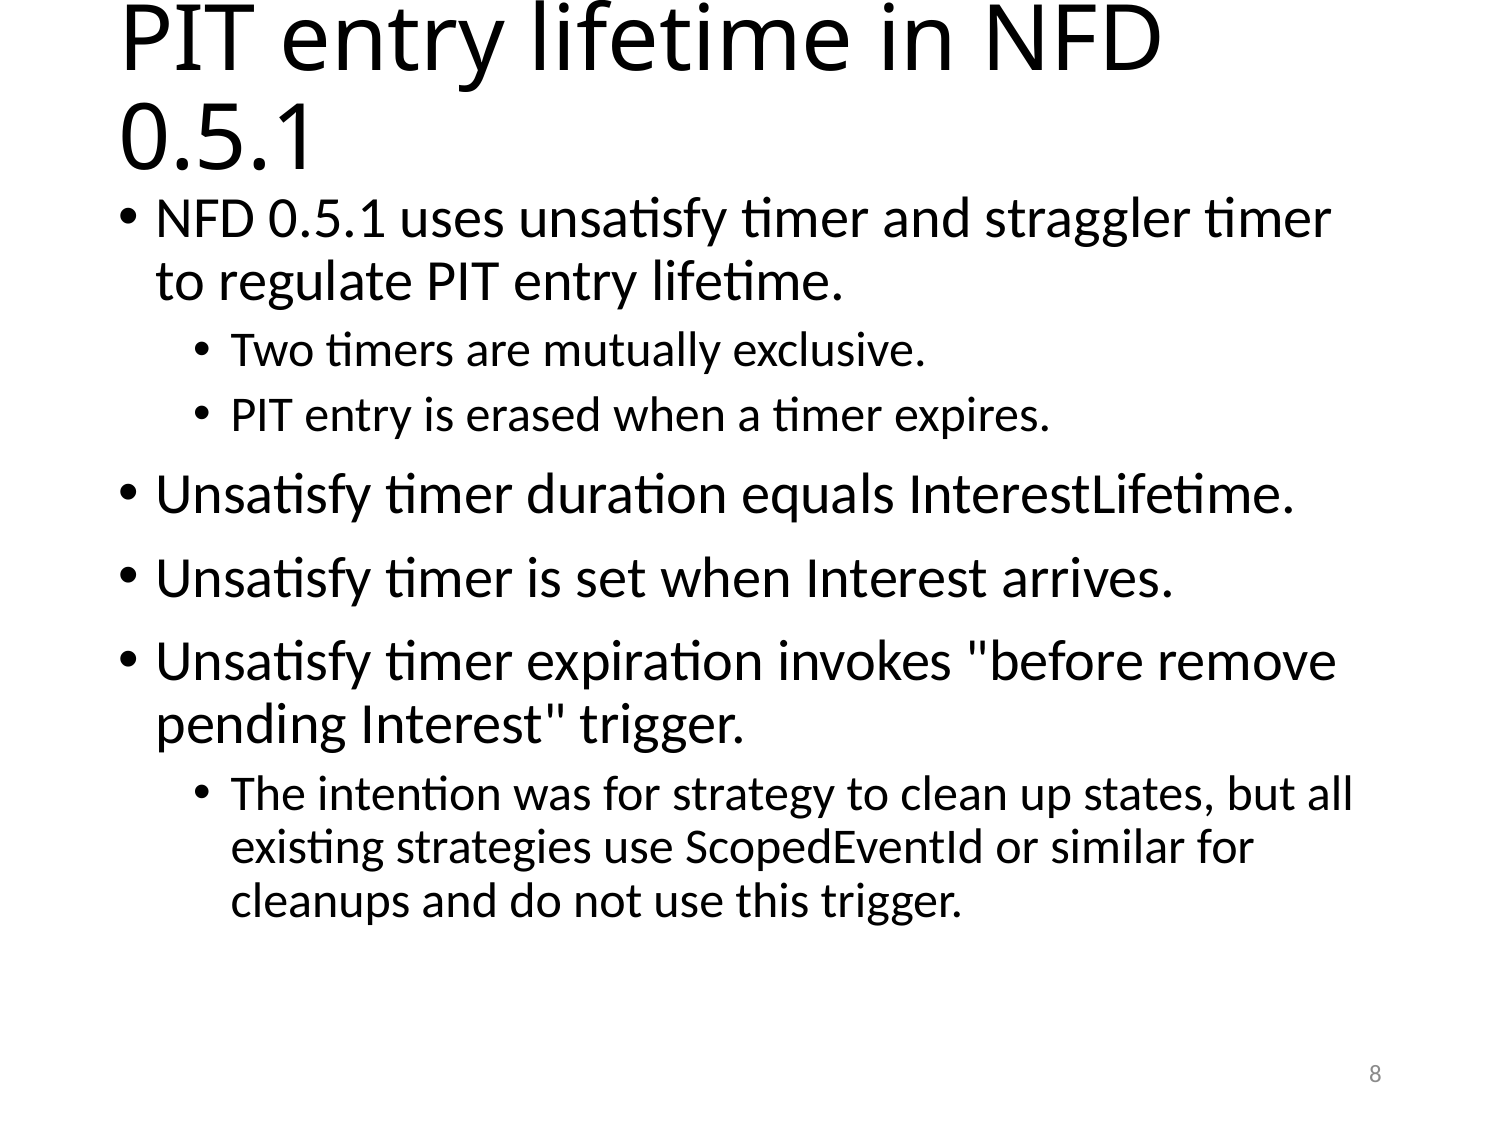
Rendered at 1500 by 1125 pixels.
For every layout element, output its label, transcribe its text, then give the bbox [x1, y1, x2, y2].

list NFD 0.5.1 uses unsatisfy timer and straggler timer to regulate PIT entry lifetime. Two timers are mutually exclusive. PIT entry is erased when a timer expires. Unsatisfy timer duration equals InterestLifetime. Unsatisfy timer is set when Interest arrives. Unsatisfy timer expiration invokes "before remove pending Interest" trigger. The intention was for strategy to clean up states, but all existing strategies use ScopedEventId or similar for cleanups and do not use this trigger. [103, 179, 1397, 1020]
slide_number 8 [1059, 1042, 1397, 1103]
title PIT entry lifetime in NFD 0.5.1 [103, 29, 1397, 150]
